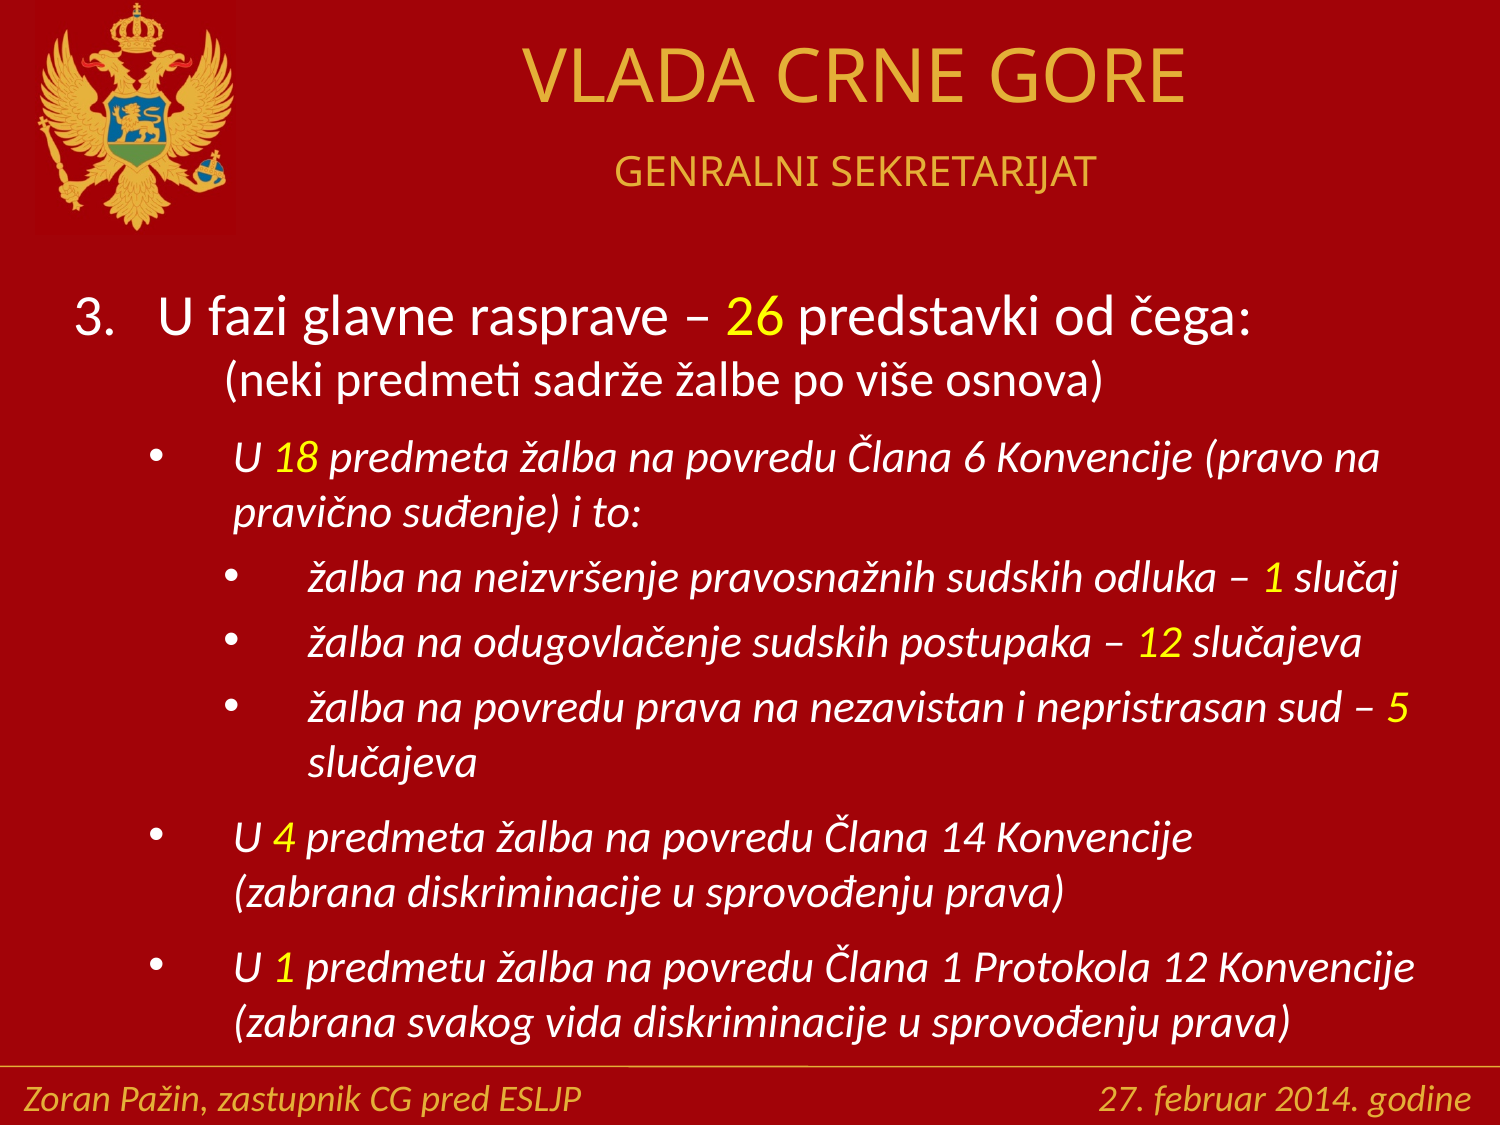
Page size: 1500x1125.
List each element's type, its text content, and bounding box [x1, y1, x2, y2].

title VLADA CRNE GORE GENRALNI SEKRETARIJAT [257, 0, 1454, 247]
picture [34, 0, 237, 235]
subtitle Zoran Pažin, zastupnik CG pred ESLJP 27. februar 2014. godine [0, 1072, 1500, 1125]
text_box U fazi glavne rasprave – 26 predstavki od čega: (neki predmeti sadrže žalbe po više osnova) U 18 predmeta žalba na povredu Člana 6 Konvencije (pravo na pravično suđenje) i to: žalba na neizvršenje pravosnažnih sudskih odluka – 1 slučaj žalba na odugovlačenje sudskih postupaka – 12 slučajeva žalba na povredu prava na nezavistan i nepristrasan sud – 5 slučajeva U 4 predmeta žalba na povredu Člana 14 Konvencije (zabrana diskriminacije u sprovođenju prava) U 1 predmetu žalba na povredu Člana 1 Protokola 12 Konvencije (zabrana svakog vida diskriminacije u sprovođenju prava) [58, 269, 1500, 1054]
